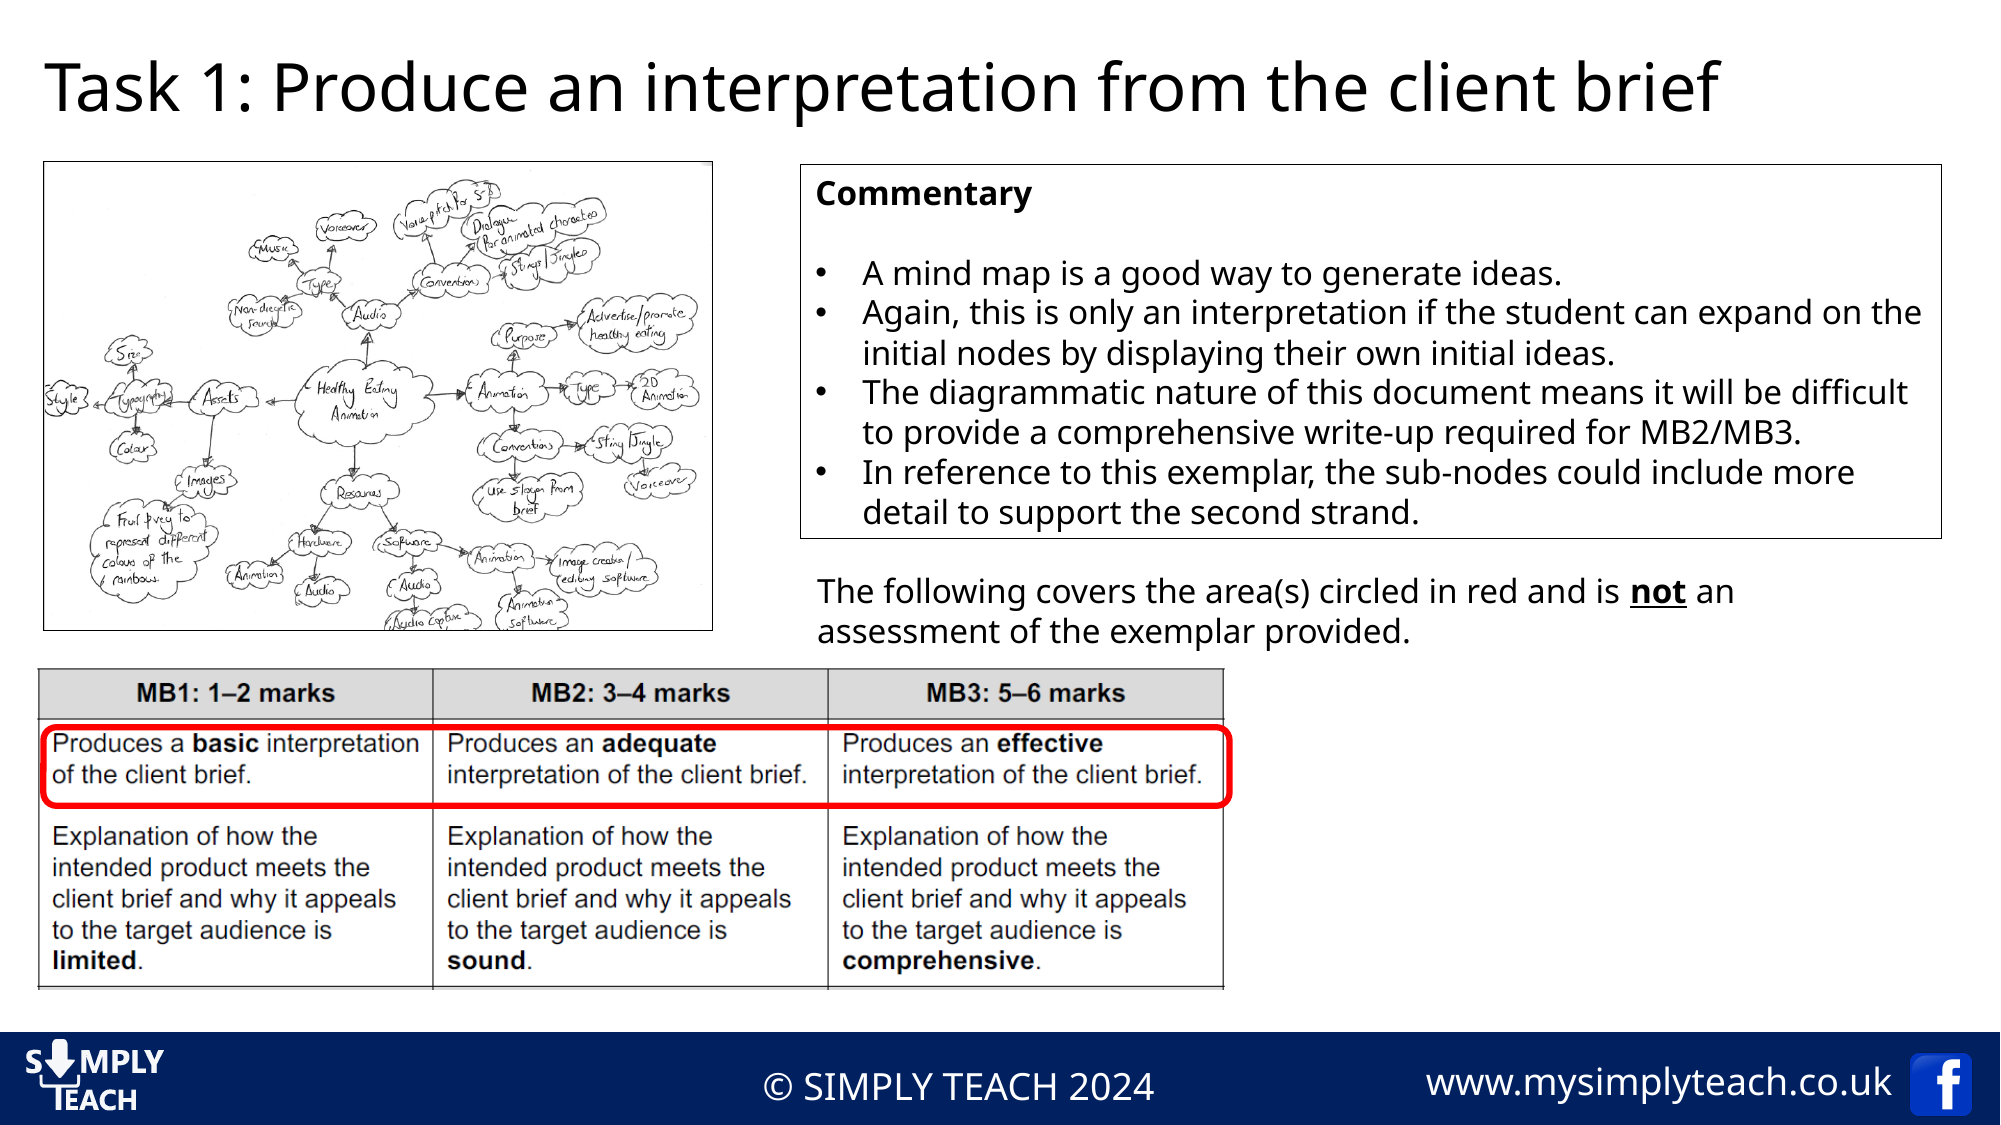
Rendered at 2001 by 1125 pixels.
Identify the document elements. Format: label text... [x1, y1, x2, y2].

text_box Commentary A mind map is a good way to generate ideas. Again, this is only an interpretation if the student can expand on the initial nodes by displaying their own initial ideas. The diagrammatic nature of this document means it will be difficult to provide a comprehensive write-up required for MB2/MB3. In reference to this exemplar, the sub-nodes could include more detail to support the second strand. [800, 164, 1942, 539]
text_box © SIMPLY TEACH 2024 [621, 1055, 1296, 1115]
text_box Task 1: Produce an interpretation from the client brief [29, 37, 1942, 133]
picture [1907, 1050, 1976, 1119]
picture [43, 161, 713, 631]
picture [29, 659, 1230, 990]
text_box [0, 1032, 2000, 1125]
picture [15, 1033, 182, 1122]
text_box The following covers the area(s) circled in red and is not an assessment of the exemplar provided. [802, 562, 1942, 657]
text_box www.mysimplyteach.co.uk [1411, 1050, 1907, 1111]
